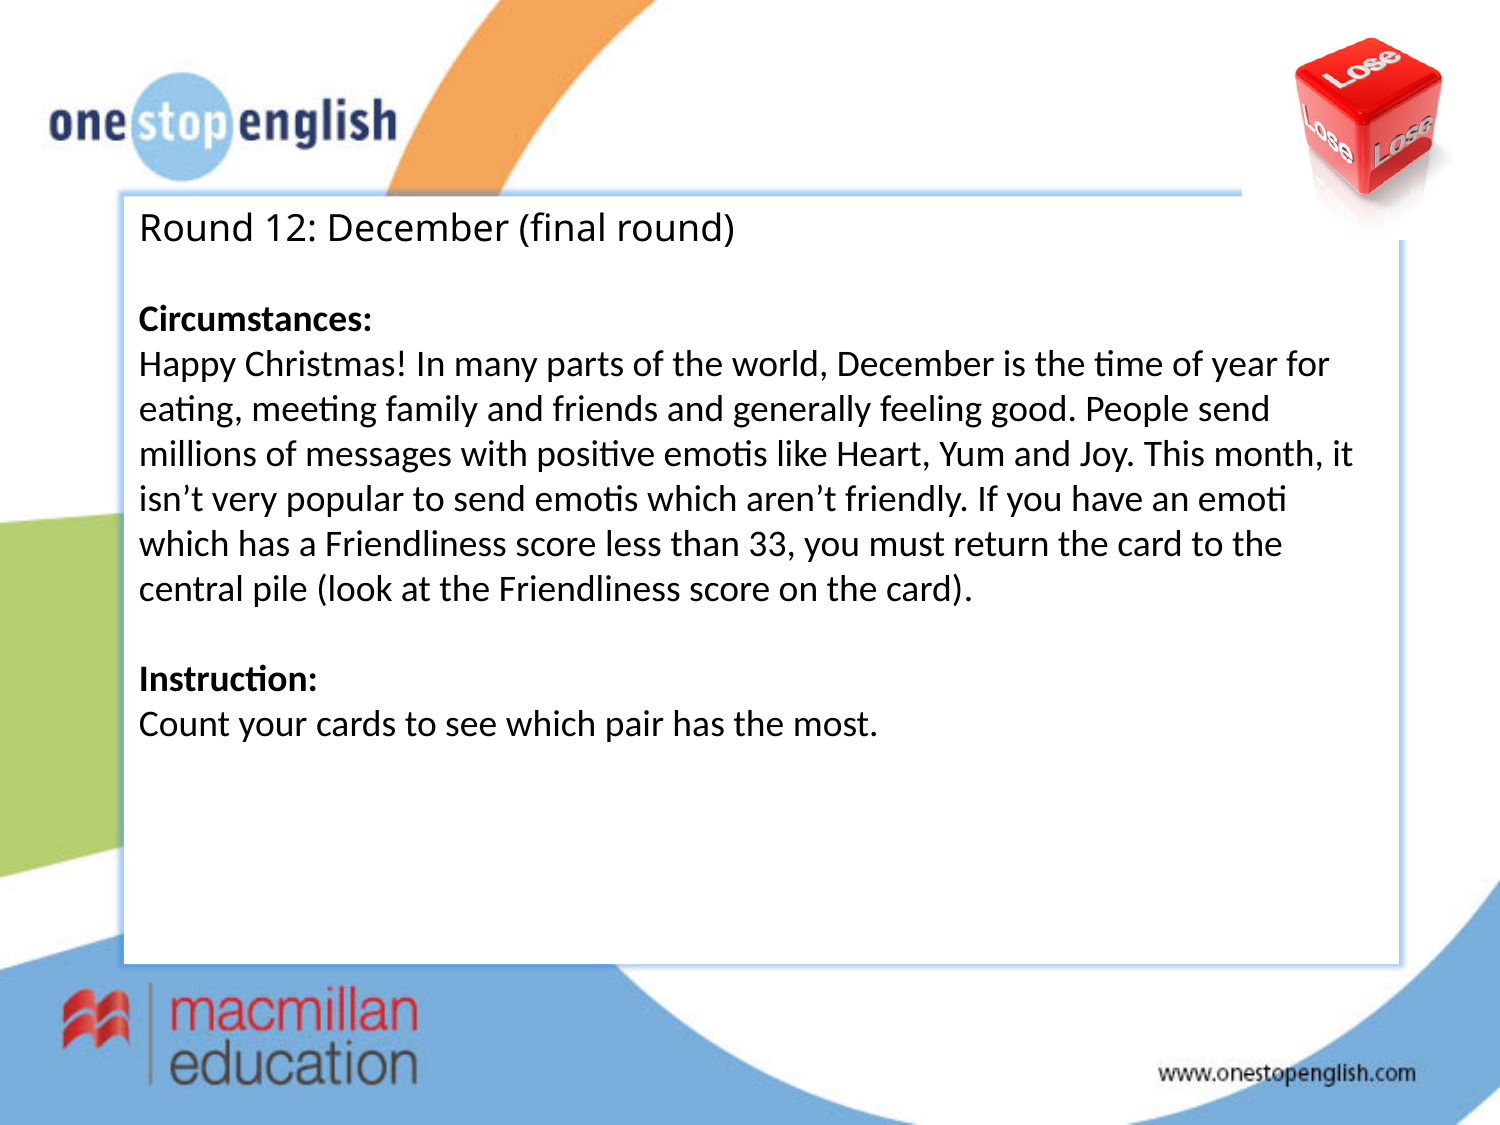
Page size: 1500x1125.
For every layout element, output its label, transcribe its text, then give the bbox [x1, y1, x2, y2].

picture [0, 0, 1500, 1125]
text_box Round 12: December (final round) Circumstances: Happy Christmas! In many parts of the world, December is the time of year for eating, meeting family and friends and generally feeling good. People send millions of messages with positive emotis like Heart, Yum and Joy. This month, it isn’t very popular to send emotis which aren’t friendly. If you have an emoti which has a Friendliness score less than 33, you must return the card to the central pile (look at the Friendliness score on the card). Instruction: Count your cards to see which pair has the most. [123, 196, 1399, 965]
